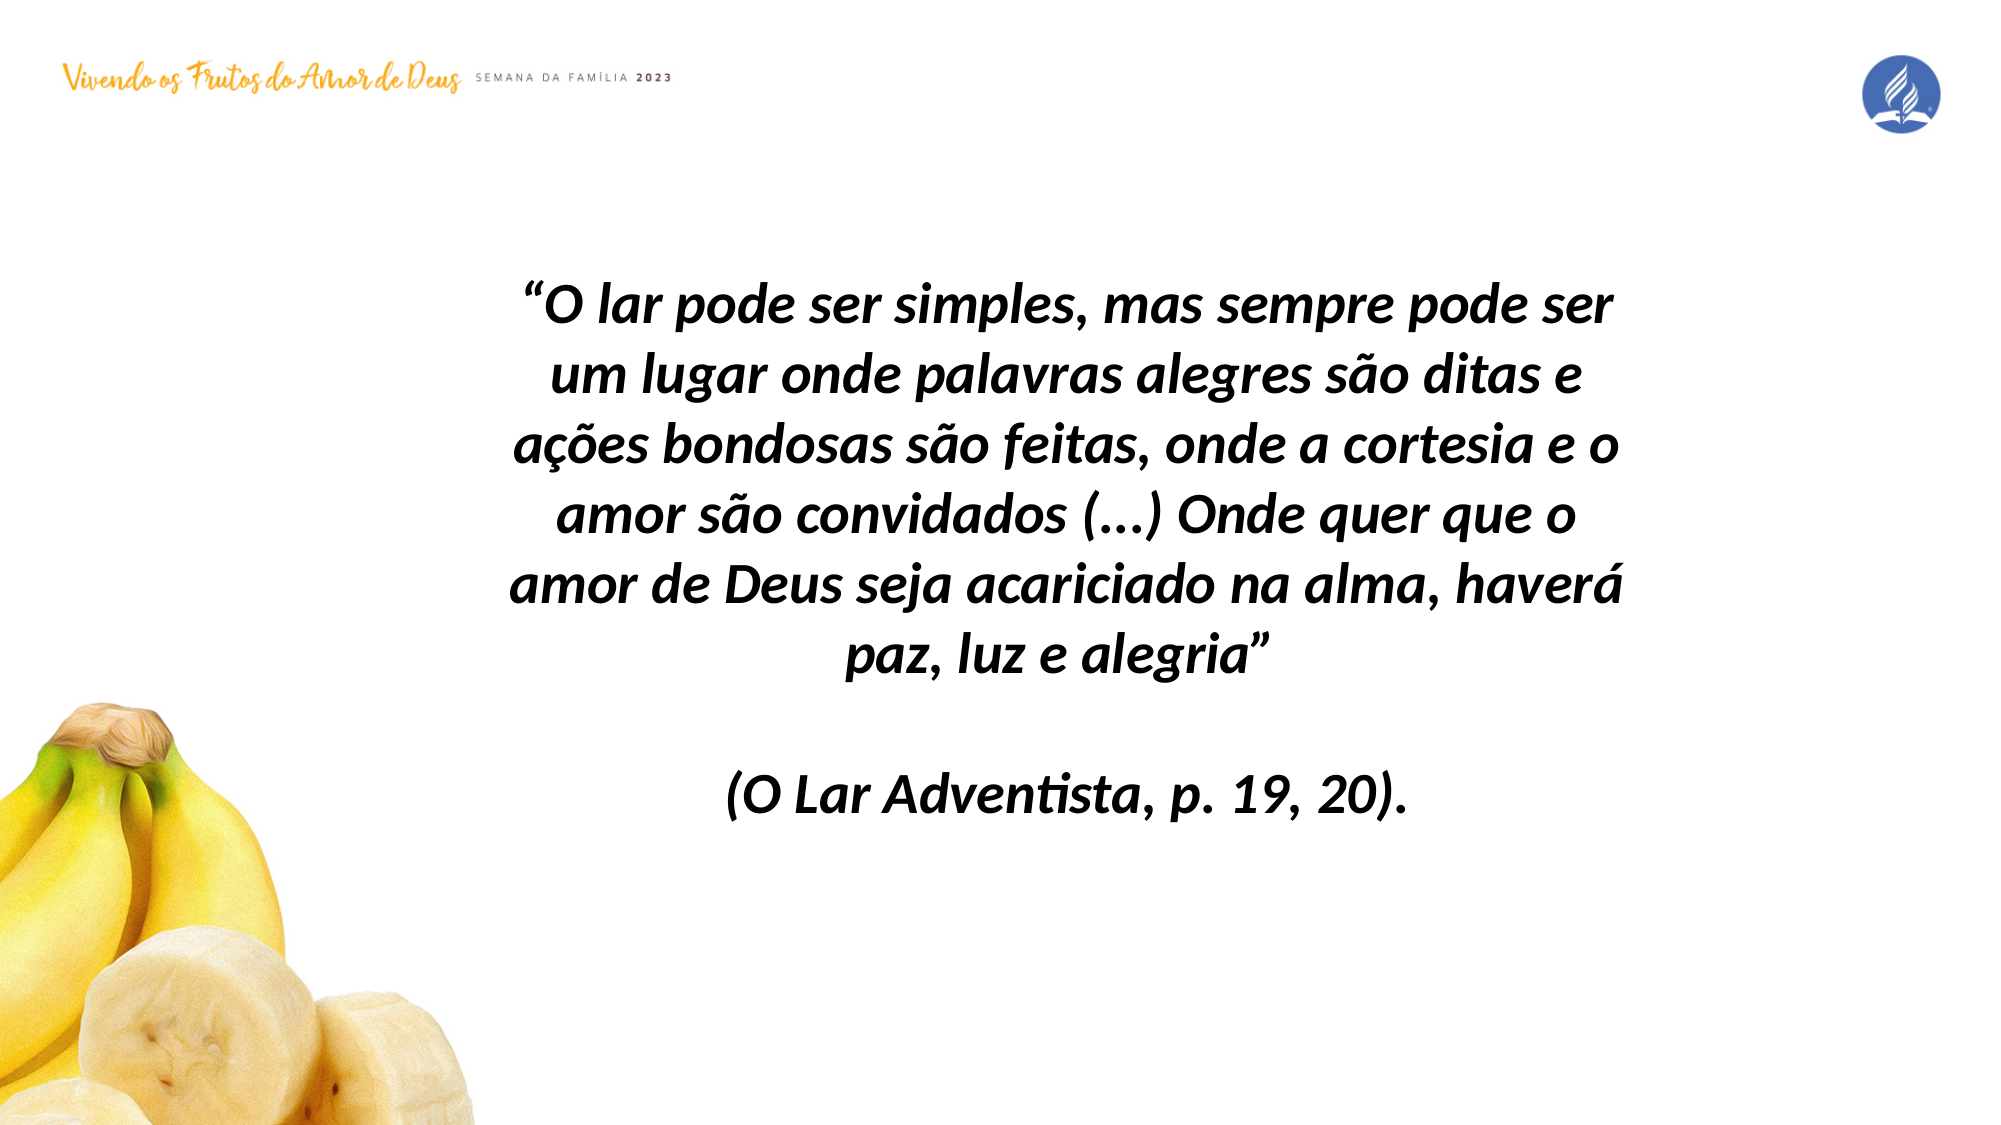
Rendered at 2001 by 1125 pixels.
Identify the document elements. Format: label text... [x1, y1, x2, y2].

picture [0, 0, 2001, 1125]
text_box “O lar pode ser simples, mas sempre pode ser um lugar onde palavras alegres são ditas e ações bondosas são feitas, onde a cortesia e o amor são convidados (...) Onde quer que o amor de Deus seja acariciado na alma, haverá paz, luz e alegria” (O Lar Adventista, p. 19, 20). [494, 257, 1640, 833]
